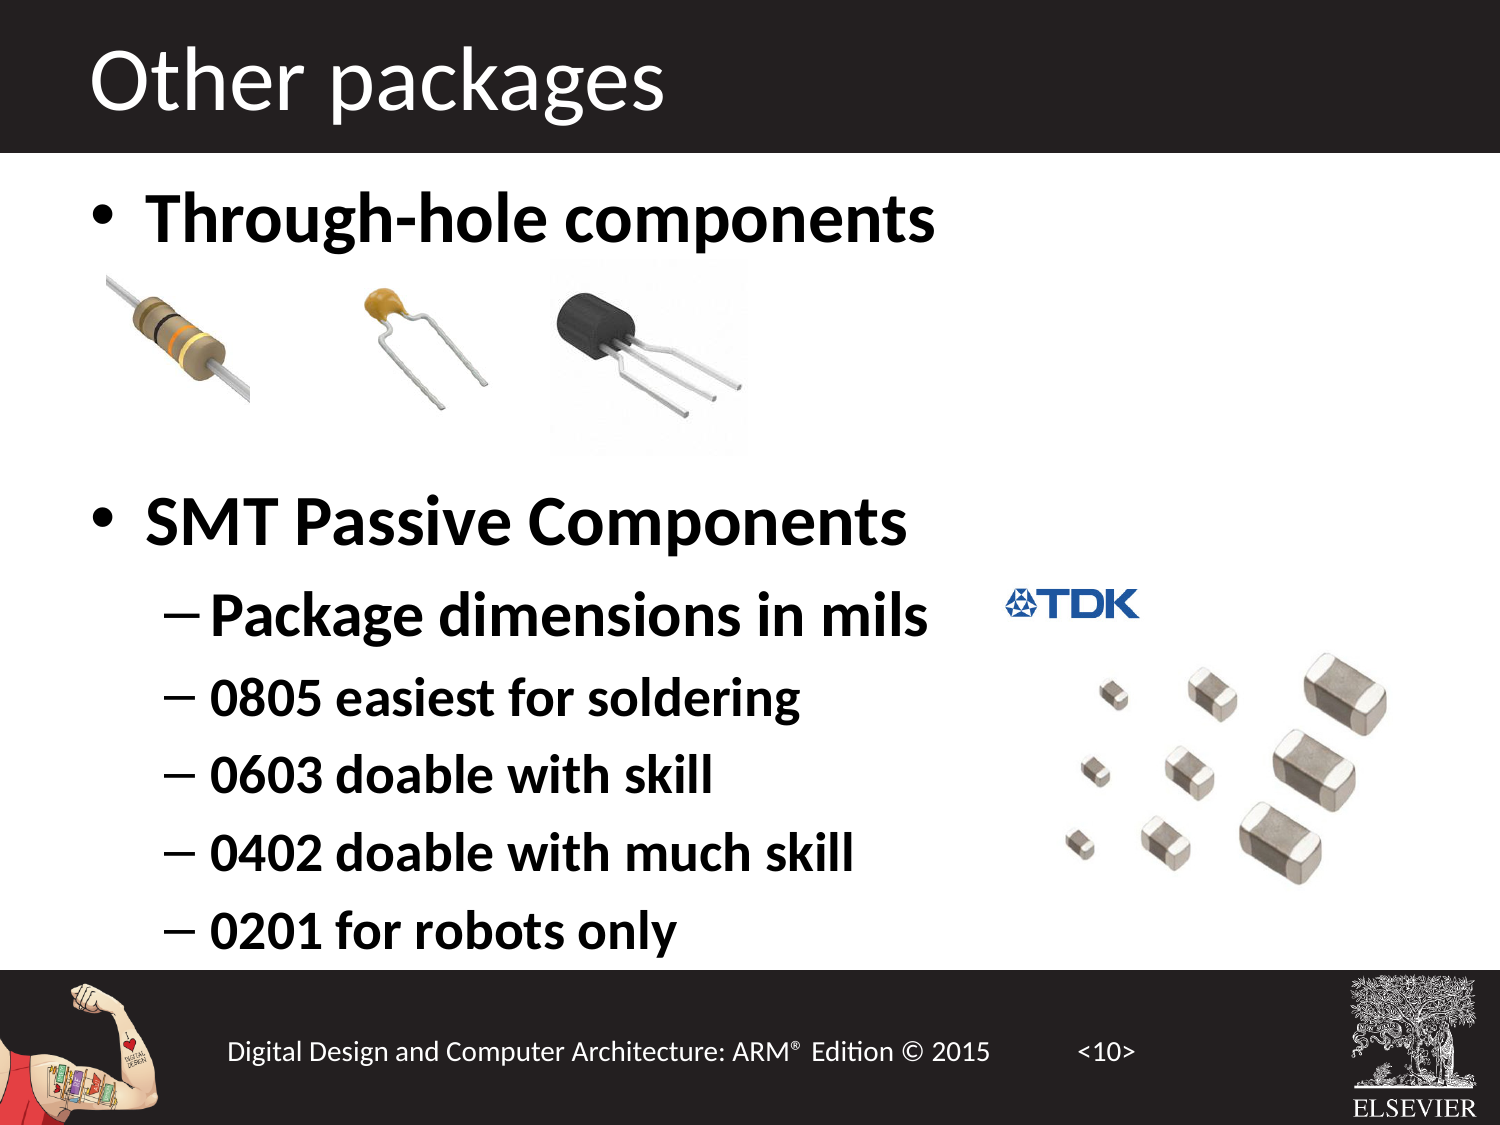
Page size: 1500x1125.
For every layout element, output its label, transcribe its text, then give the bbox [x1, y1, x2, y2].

picture [990, 572, 1473, 917]
picture [106, 261, 251, 406]
picture [0, 979, 163, 1125]
picture [1350, 974, 1477, 1117]
picture [335, 258, 515, 438]
picture [550, 258, 748, 457]
text_box Other packages [75, 11, 1375, 136]
list Through-hole components SMT Passive Components Package dimensions in mils 0805 easiest for soldering 0603 doable with skill 0402 doable with much skill 0201 for robots only [75, 162, 1313, 975]
